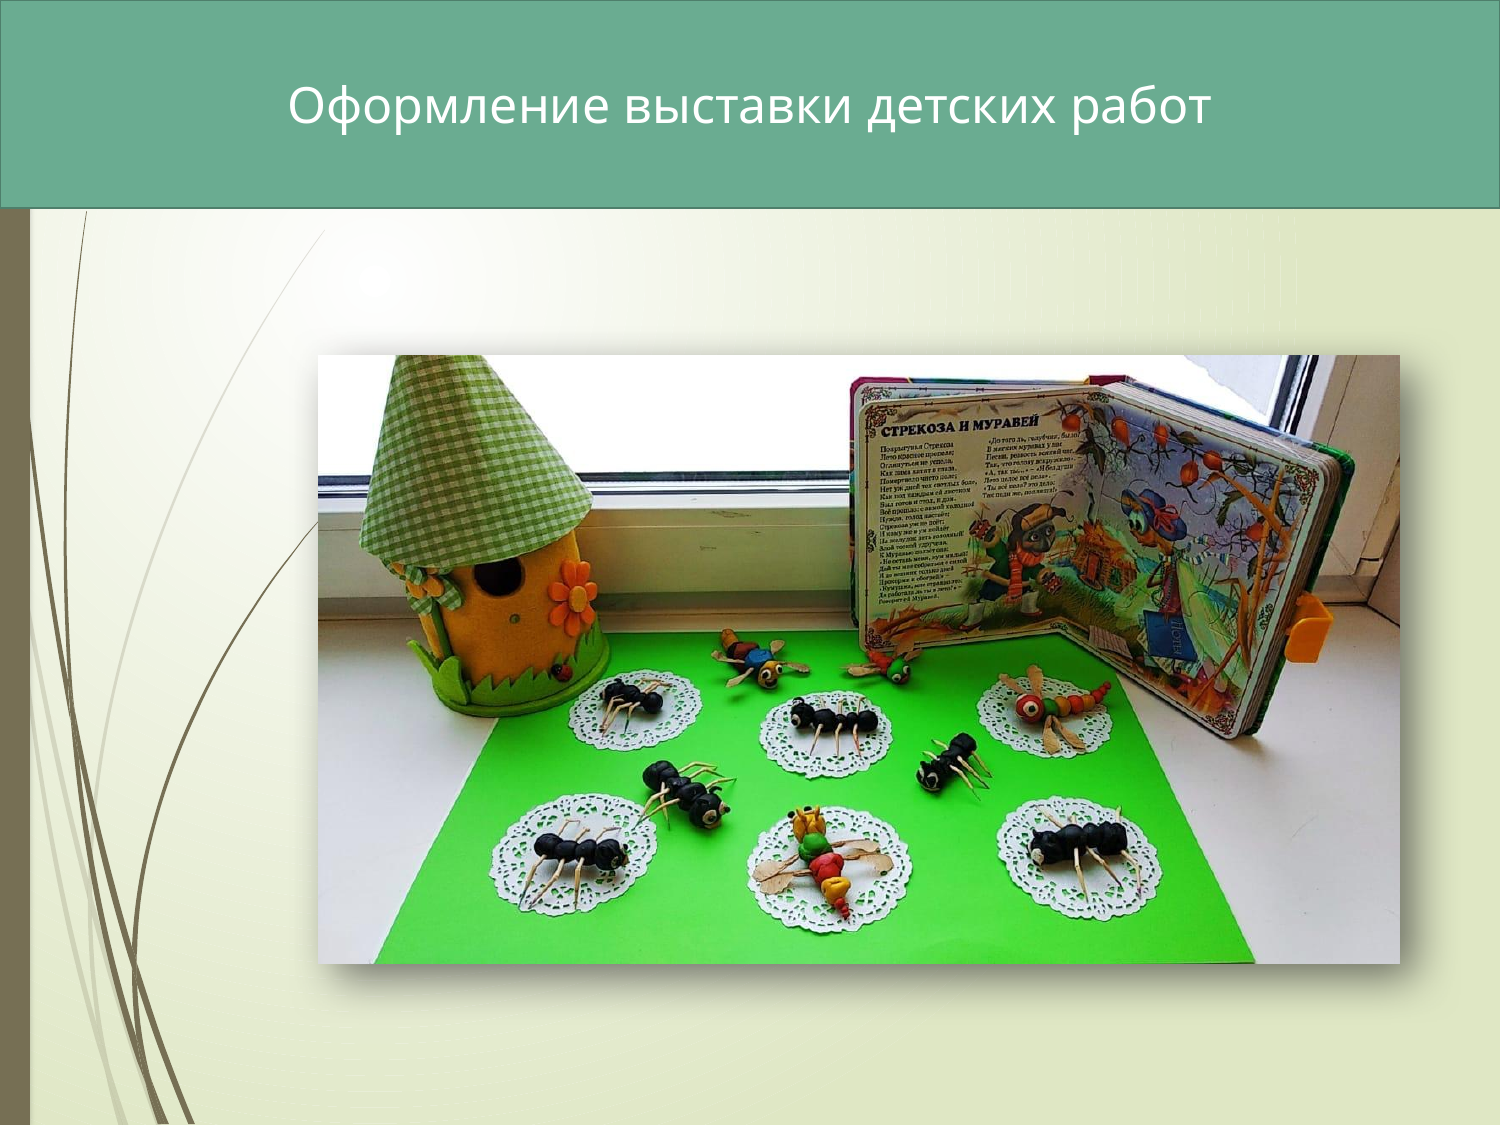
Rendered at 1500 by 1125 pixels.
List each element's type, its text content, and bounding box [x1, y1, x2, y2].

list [318, 355, 1401, 965]
text_box Оформление выставки детских работ [0, 0, 1500, 209]
